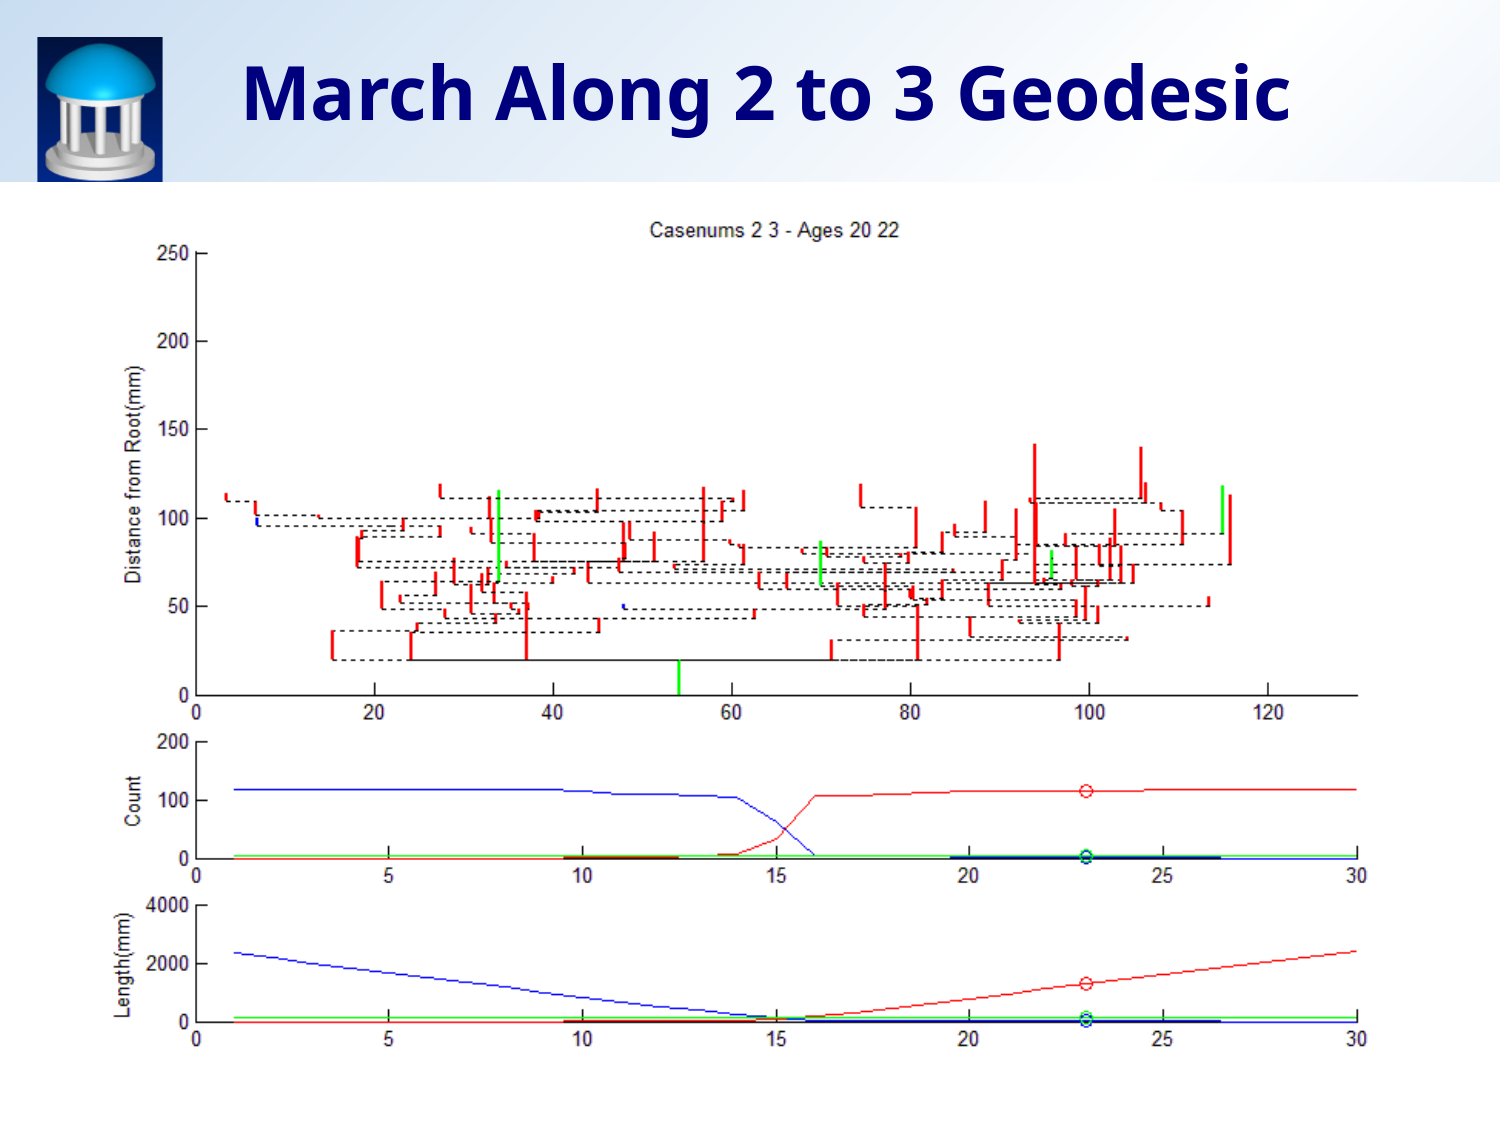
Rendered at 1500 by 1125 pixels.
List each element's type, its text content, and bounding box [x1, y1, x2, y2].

title March Along 2 to 3 Geodesic [224, 24, 1438, 156]
picture [0, 182, 1500, 1125]
